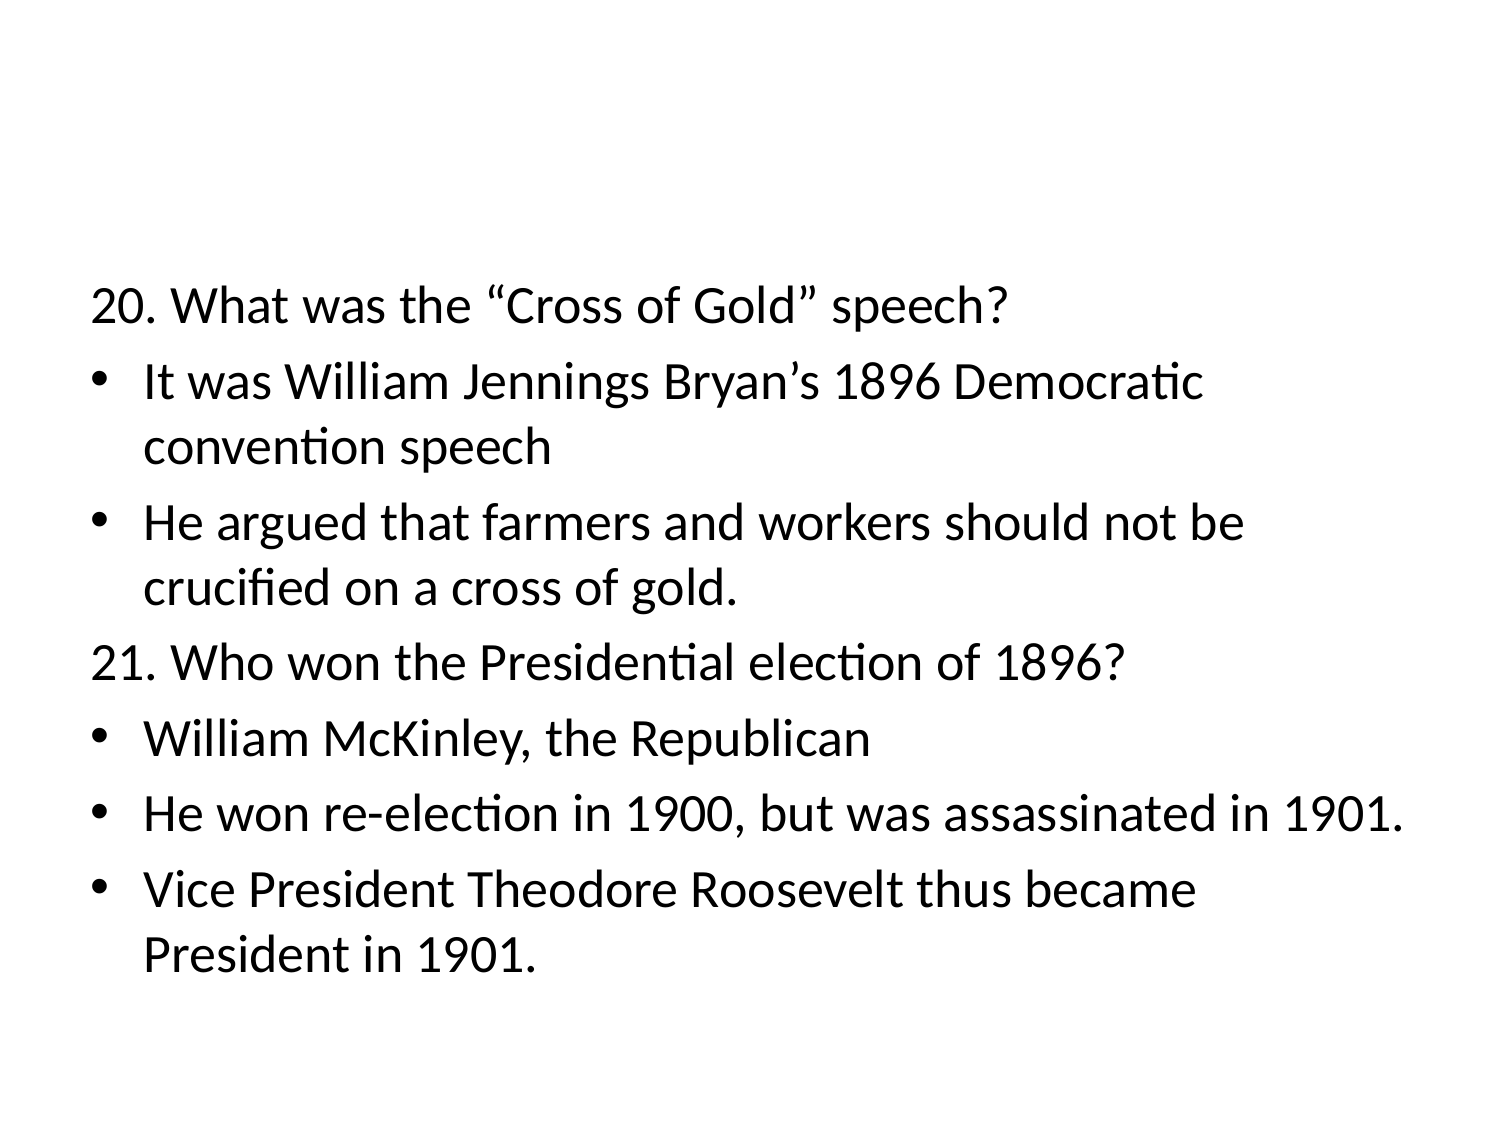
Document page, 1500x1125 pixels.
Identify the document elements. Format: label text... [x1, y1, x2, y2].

list 20. What was the “Cross of Gold” speech? It was William Jennings Bryan’s 1896 Democratic convention speech He argued that farmers and workers should not be crucified on a cross of gold. 21. Who won the Presidential election of 1896? William McKinley, the Republican He won re-election in 1900, but was assassinated in 1901. Vice President Theodore Roosevelt thus became President in 1901. [75, 262, 1425, 1005]
